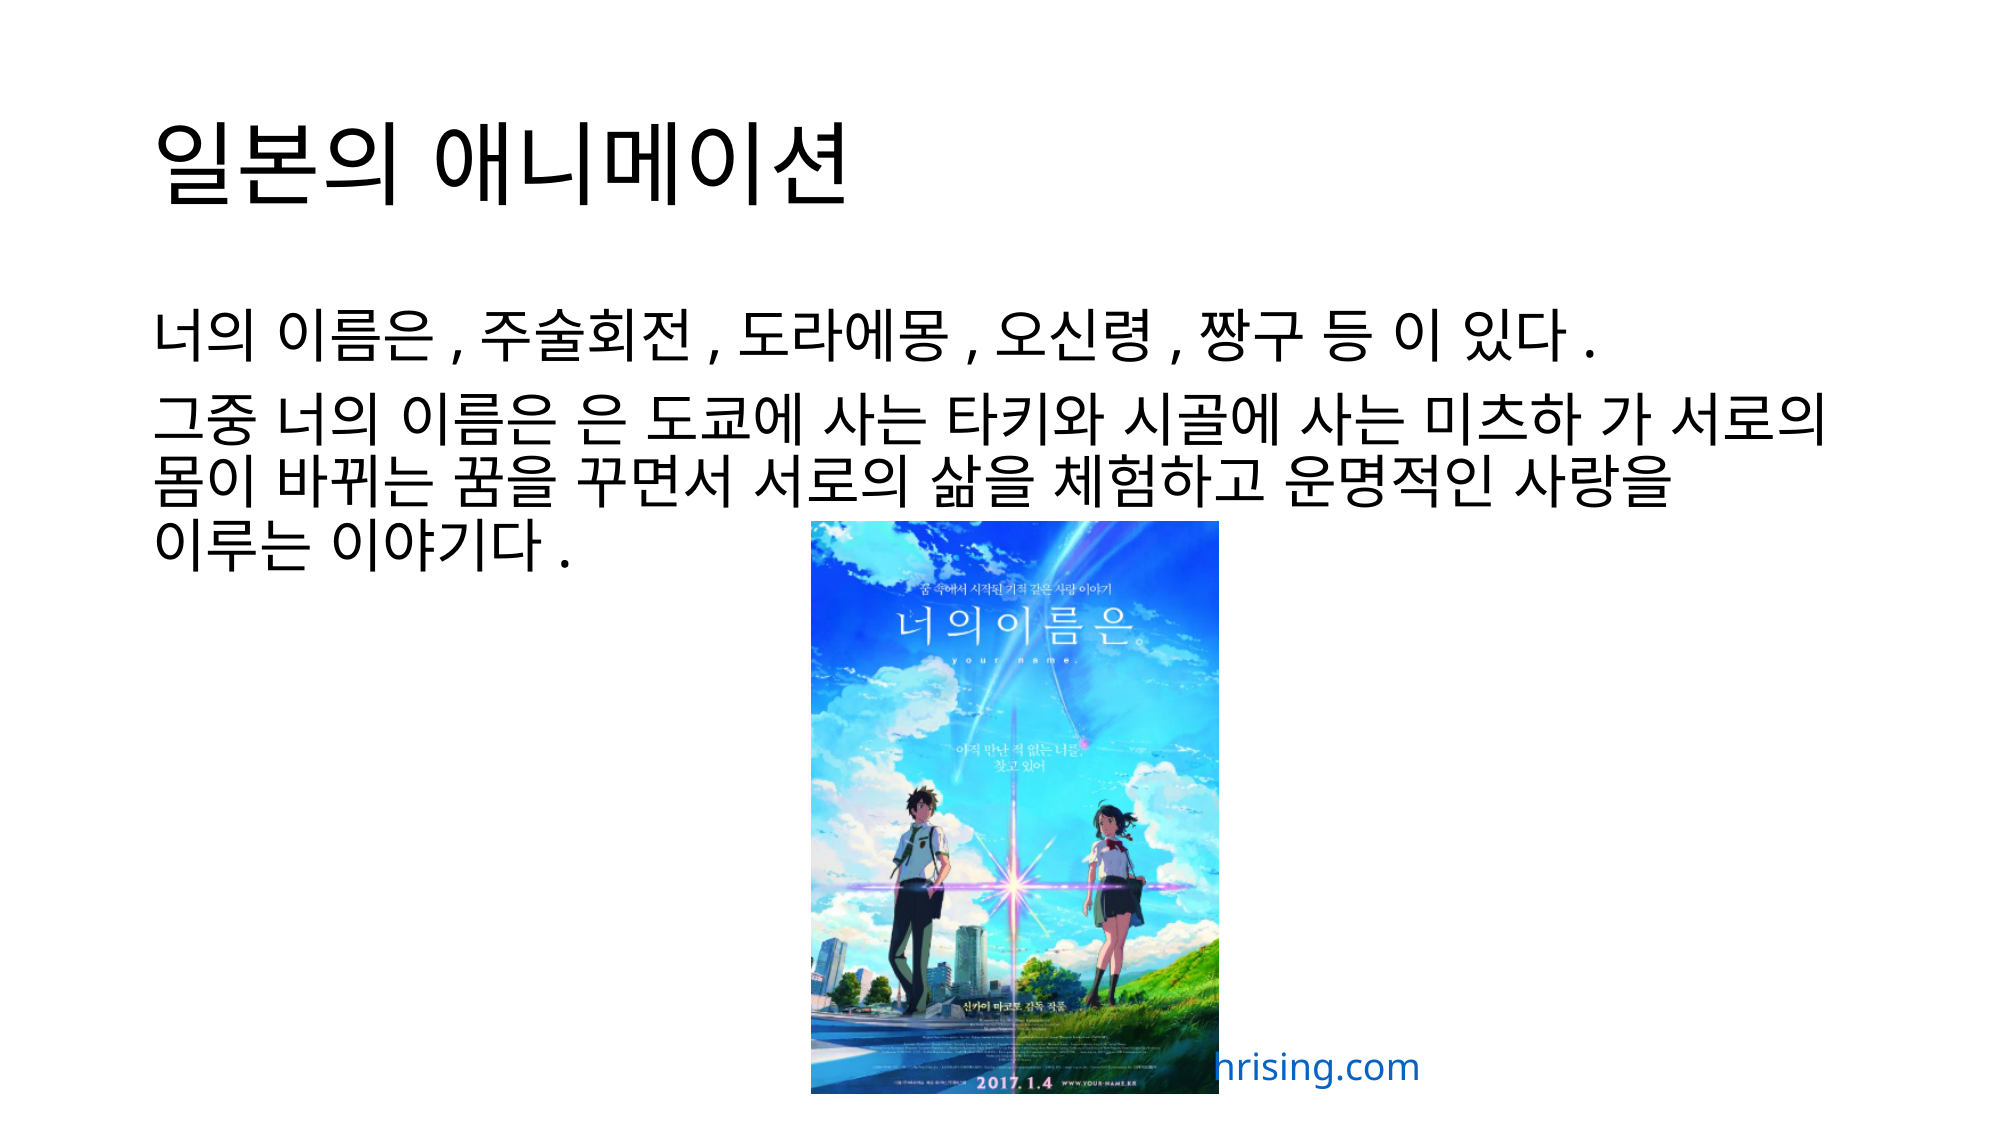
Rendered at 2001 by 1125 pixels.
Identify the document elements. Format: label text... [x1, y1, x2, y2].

title 일본의 애니메이션 [137, 59, 1863, 278]
picture [811, 521, 1219, 1094]
text_box hrising.com [1197, 1035, 1436, 1102]
list 너의 이름은,주술회전,도라에몽,오신령,짱구 등 이 있다. 그중 너의 이름은 은 도쿄에 사는 타키와 시골에 사는 미츠하 가 서로의 몸이 바뀌는 꿈을 꾸면서 서로의 삶을 체험하고 운명적인 사랑을 이루는 이야기다. [137, 299, 1863, 1014]
